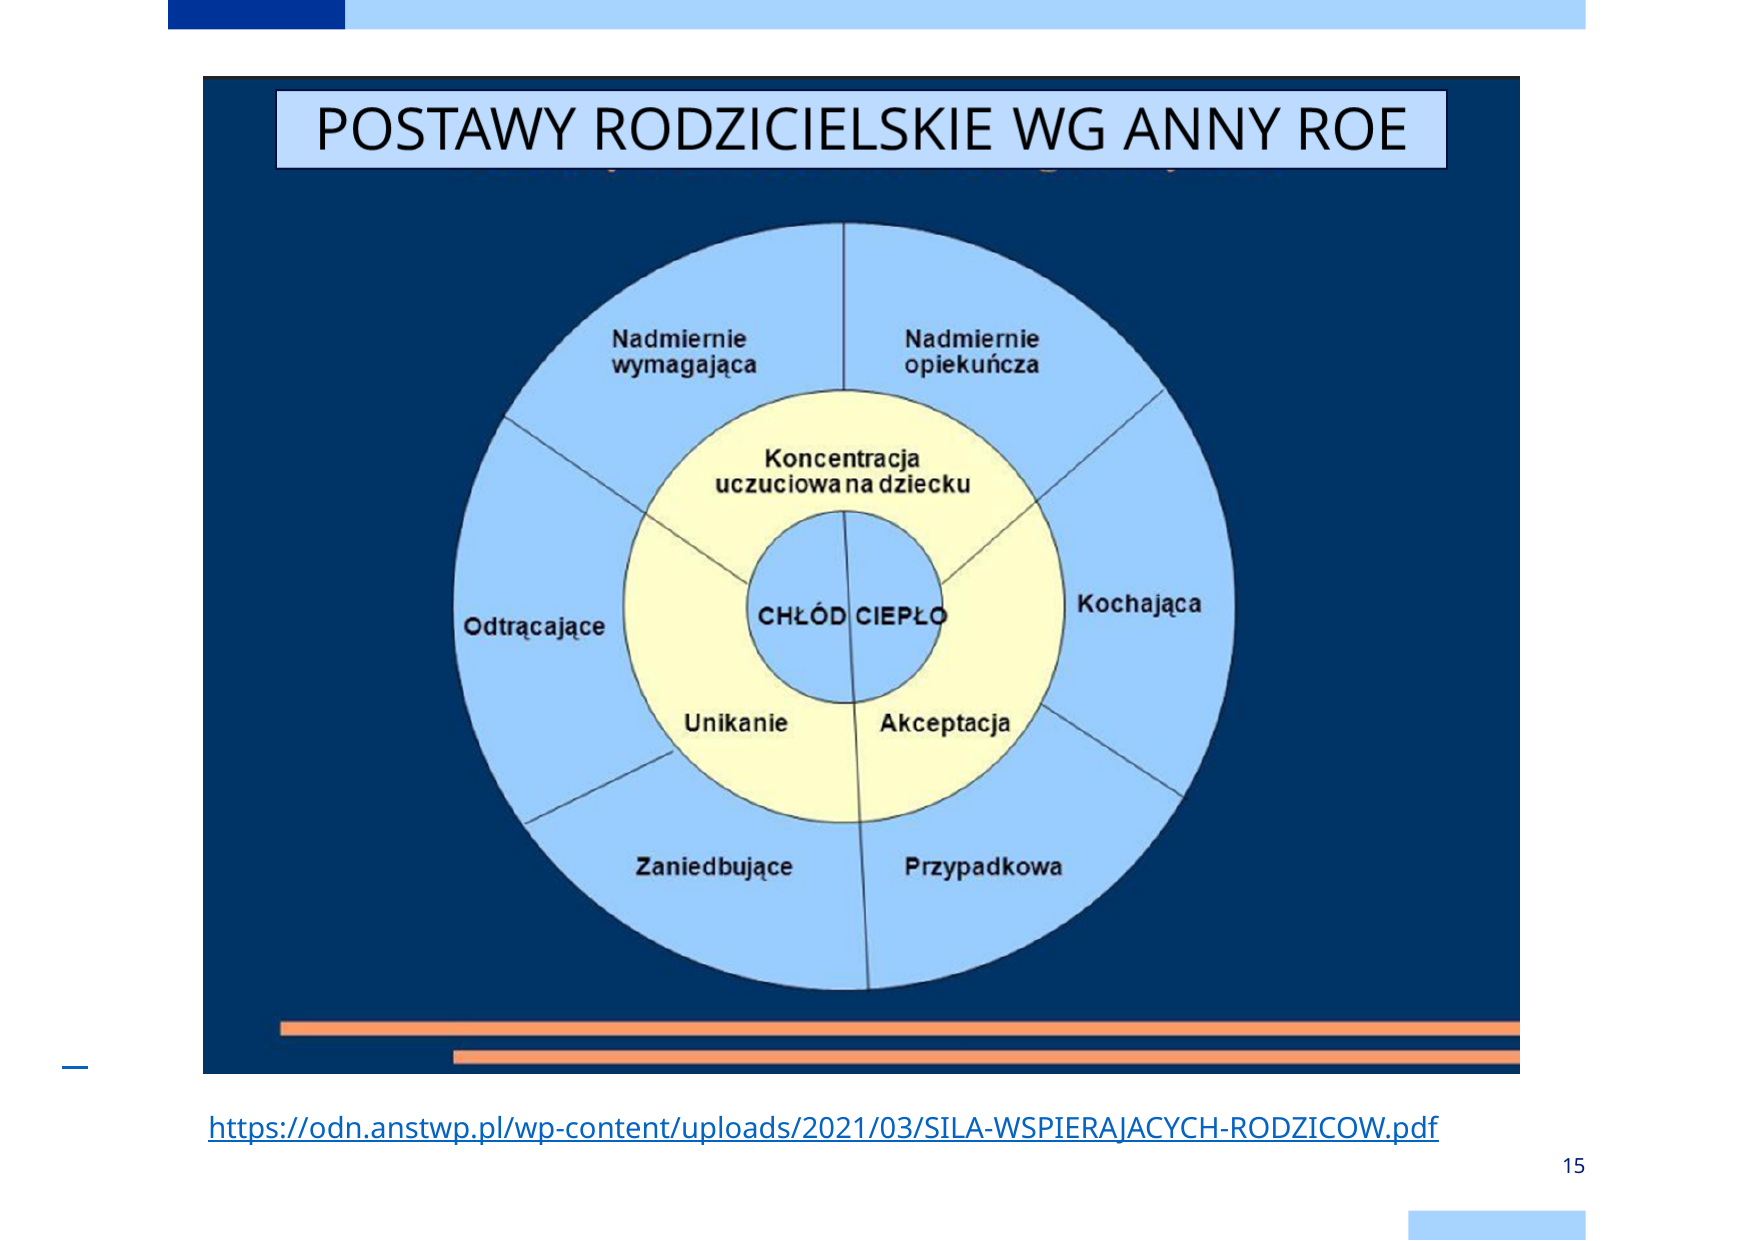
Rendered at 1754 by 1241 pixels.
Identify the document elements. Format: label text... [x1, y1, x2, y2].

slide_number 15 [1408, 1151, 1586, 1182]
picture [203, 76, 1520, 1074]
list https://odn.anstwp.pl/wp-content/uploads/2021/03/SILA-WSPIERAJACYCH-RODZICOW.pdf [61, 76, 1586, 1182]
